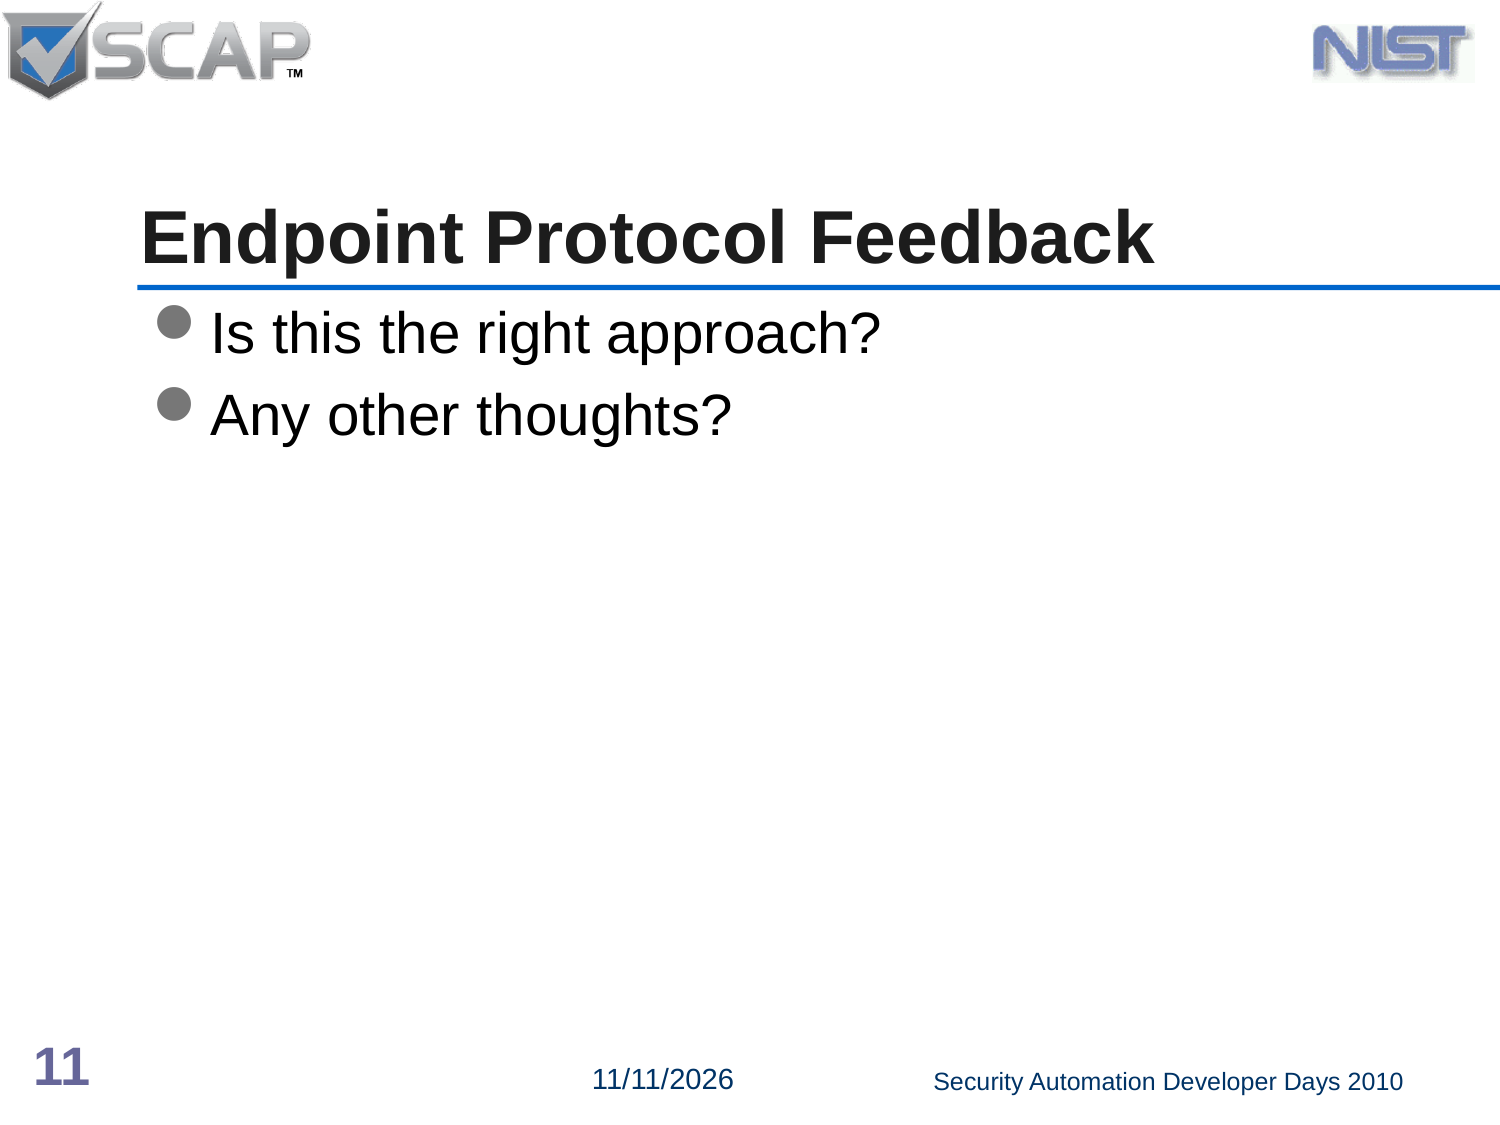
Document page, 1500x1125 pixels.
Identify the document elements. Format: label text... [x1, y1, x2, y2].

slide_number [399, 1026, 750, 1104]
list Is this the right approach? Any other thoughts? [137, 287, 1400, 1026]
footer Security Automation Developer Days 2010 [912, 1024, 1426, 1104]
picture [1312, 24, 1475, 83]
title Endpoint Protocol Feedback [124, 99, 1426, 288]
slide_number 11 [13, 1023, 111, 1105]
picture [0, 0, 313, 103]
